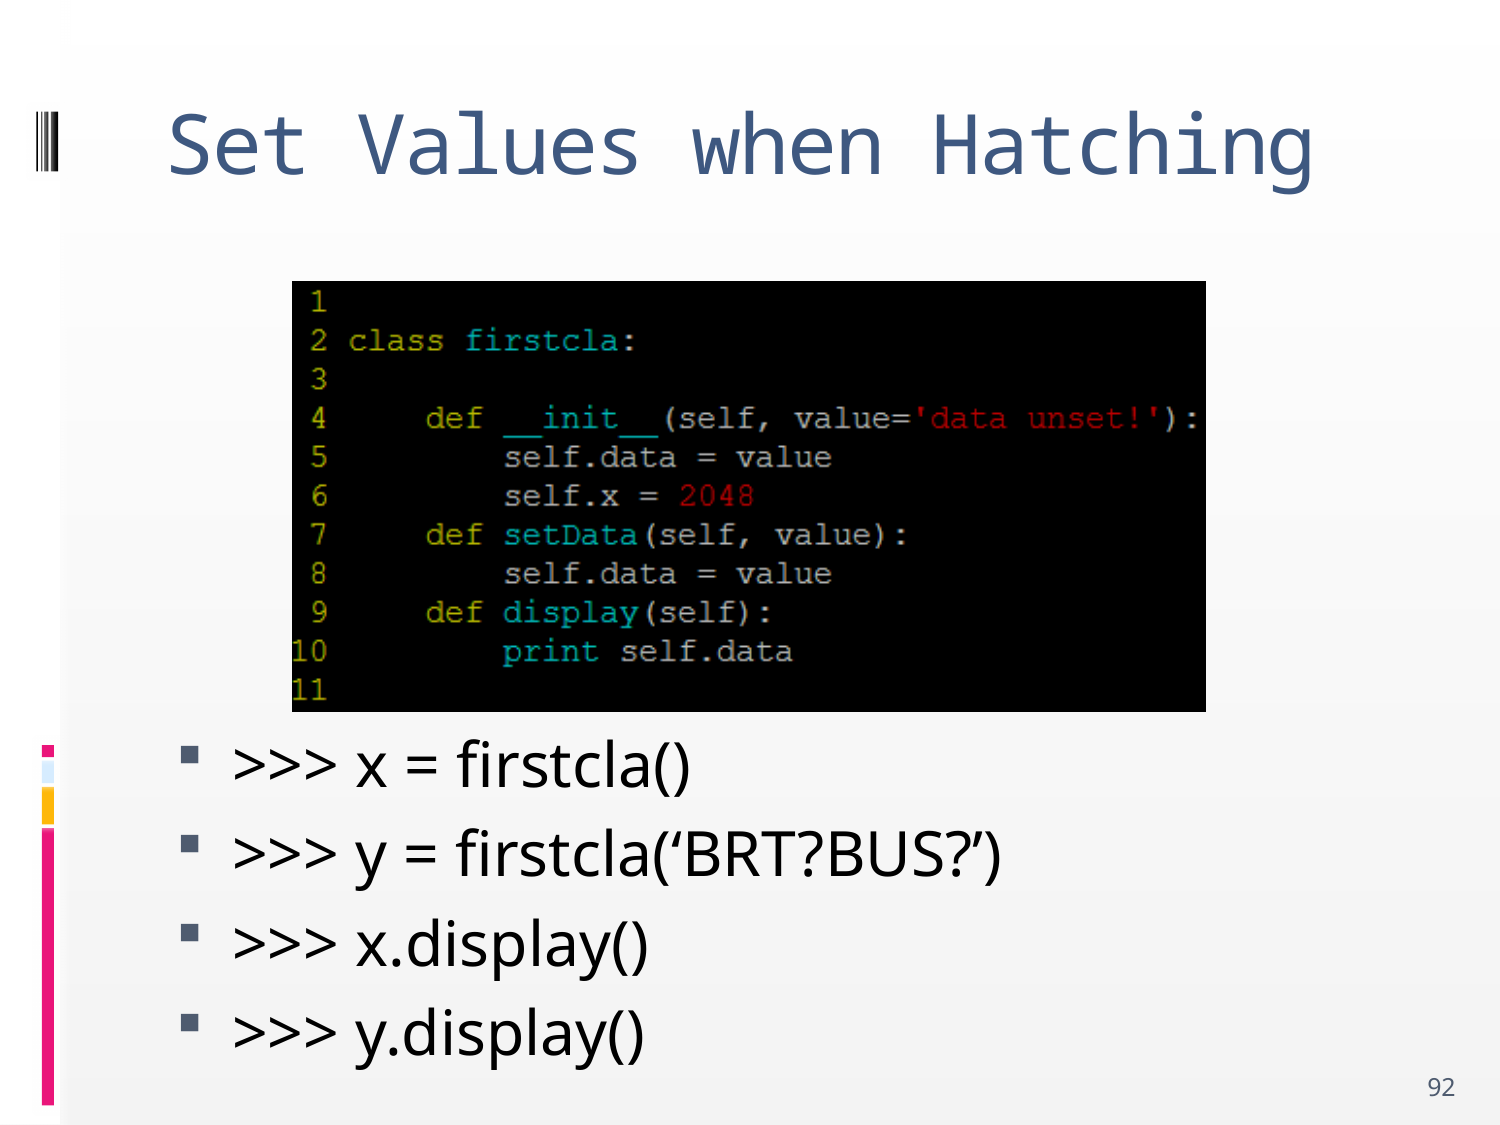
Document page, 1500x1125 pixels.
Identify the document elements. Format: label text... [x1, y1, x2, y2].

picture [292, 280, 1206, 712]
slide_number 92 [1412, 1052, 1488, 1113]
list >>> x = firstcla() >>> y = firstcla(‘BRT?BUS?’) >>> x.display() >>> y.display() [150, 269, 1425, 1090]
title Set Values when Hatching [150, 83, 1425, 234]
